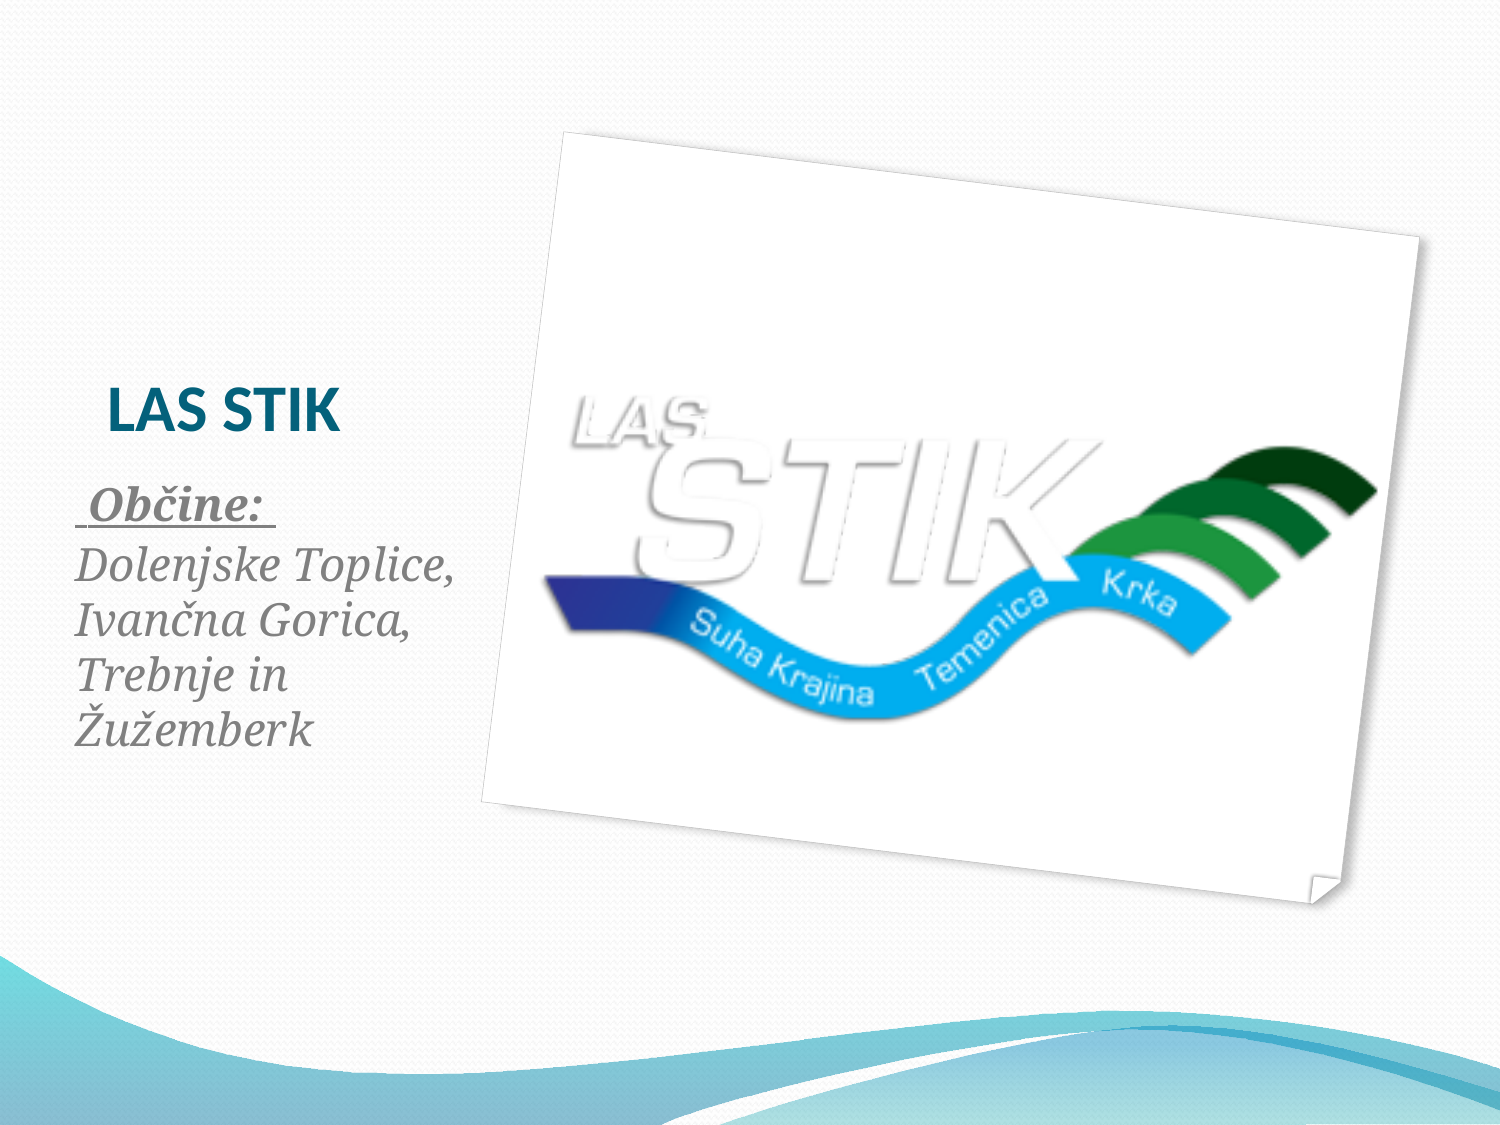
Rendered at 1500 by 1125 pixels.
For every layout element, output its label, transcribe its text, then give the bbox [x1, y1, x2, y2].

title LAS STIK [99, 193, 463, 453]
list Občine: Dolenjske Toplice, Ivančna Gorica, Trebnje in Žužemberk [64, 468, 487, 826]
picture [537, 373, 1395, 729]
